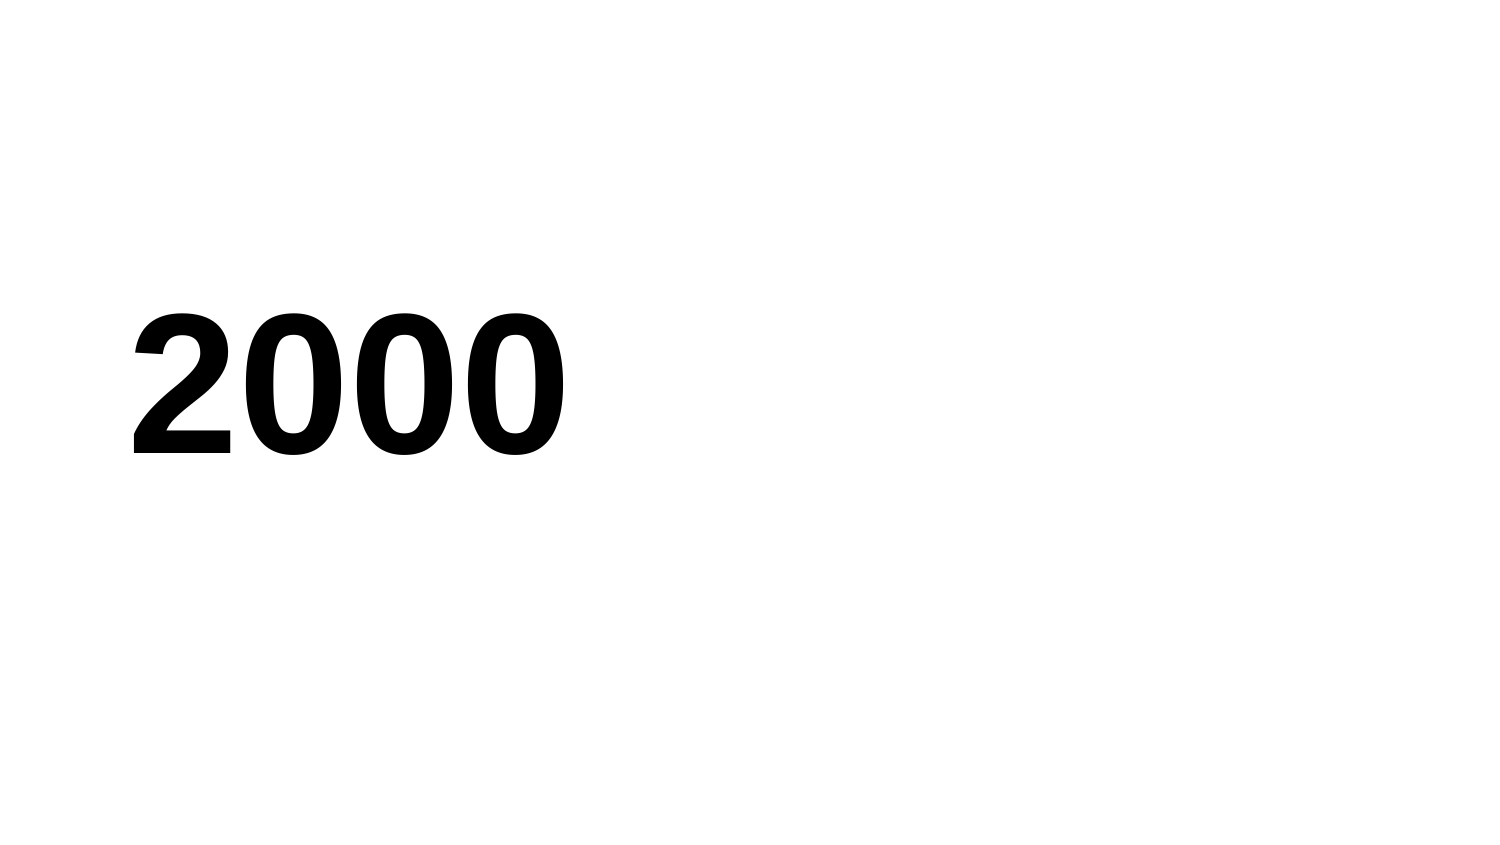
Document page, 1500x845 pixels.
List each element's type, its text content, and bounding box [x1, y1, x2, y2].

text_box 2000 [112, 235, 1388, 509]
